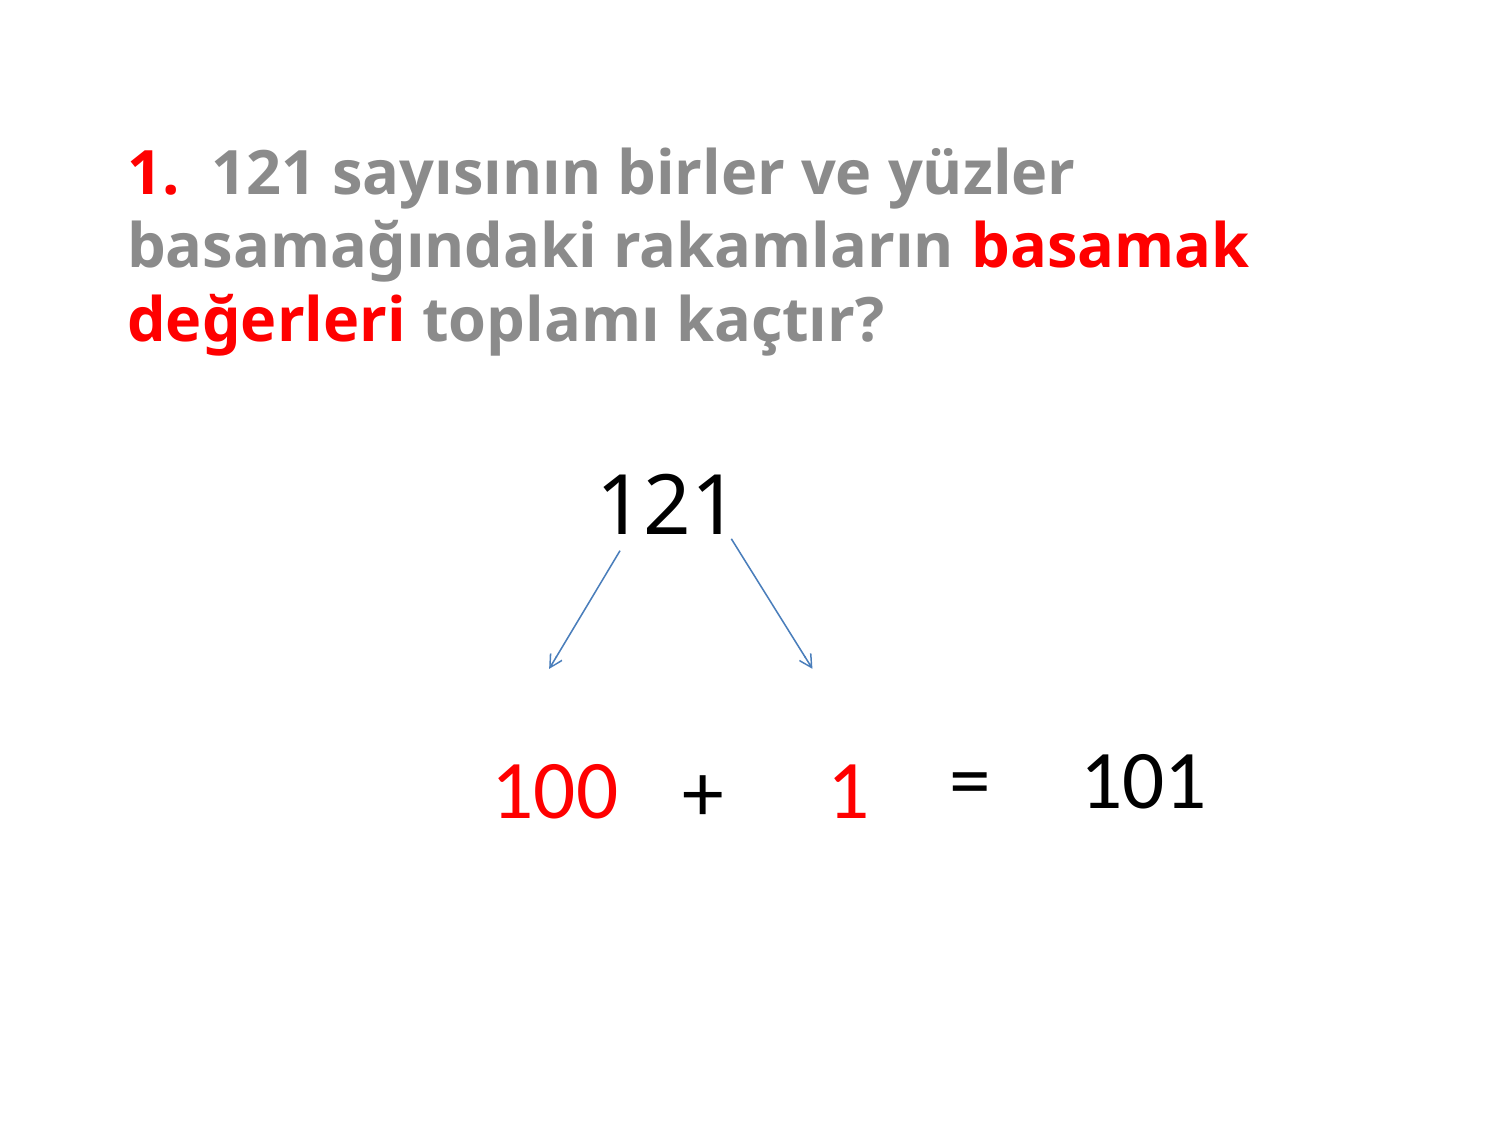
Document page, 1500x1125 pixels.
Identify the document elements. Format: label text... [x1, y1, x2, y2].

text_box 1 [812, 727, 885, 843]
text_box 121 [171, 444, 1164, 560]
text_box = [935, 718, 1007, 833]
subtitle 1. 121 sayısının birler ve yüzler basamağındaki rakamların basamak değerleri toplamı kaçtır? [112, 125, 1281, 413]
text_box + [667, 730, 740, 846]
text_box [548, 550, 621, 670]
text_box 101 [1065, 718, 1222, 833]
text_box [731, 538, 813, 669]
text_box 100 [476, 727, 634, 843]
